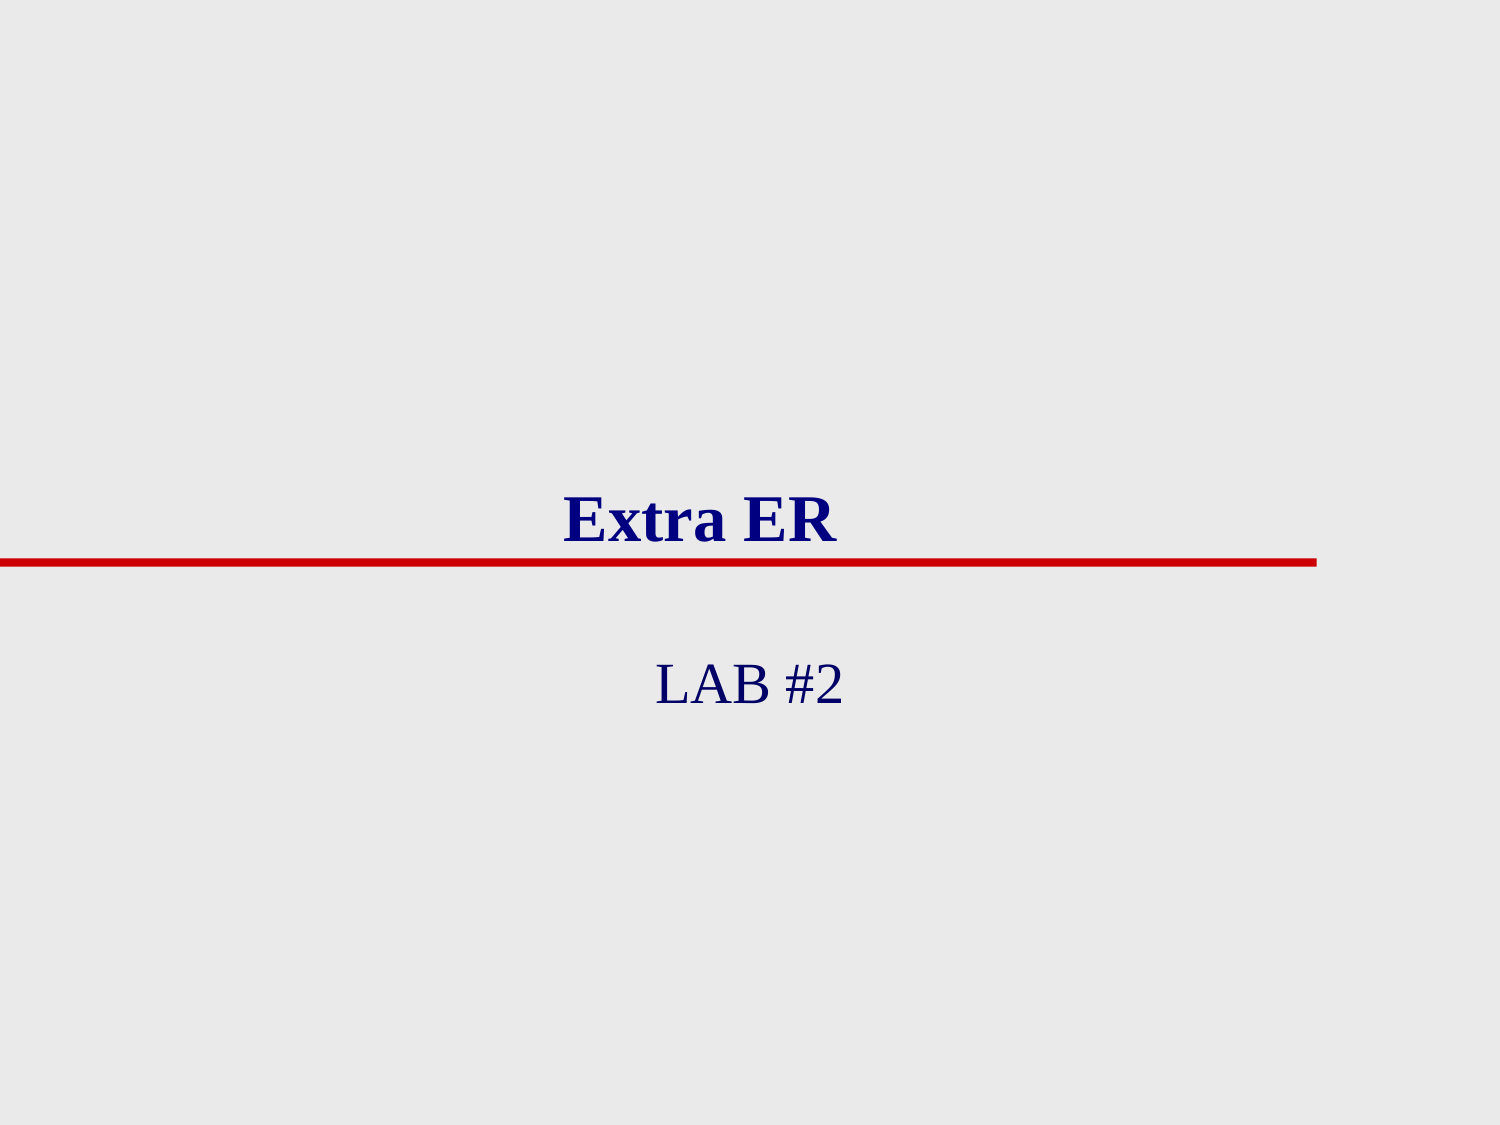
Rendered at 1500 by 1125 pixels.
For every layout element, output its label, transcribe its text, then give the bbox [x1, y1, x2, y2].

title Extra ER [62, 374, 1338, 563]
subtitle LAB #2 [224, 637, 1276, 926]
